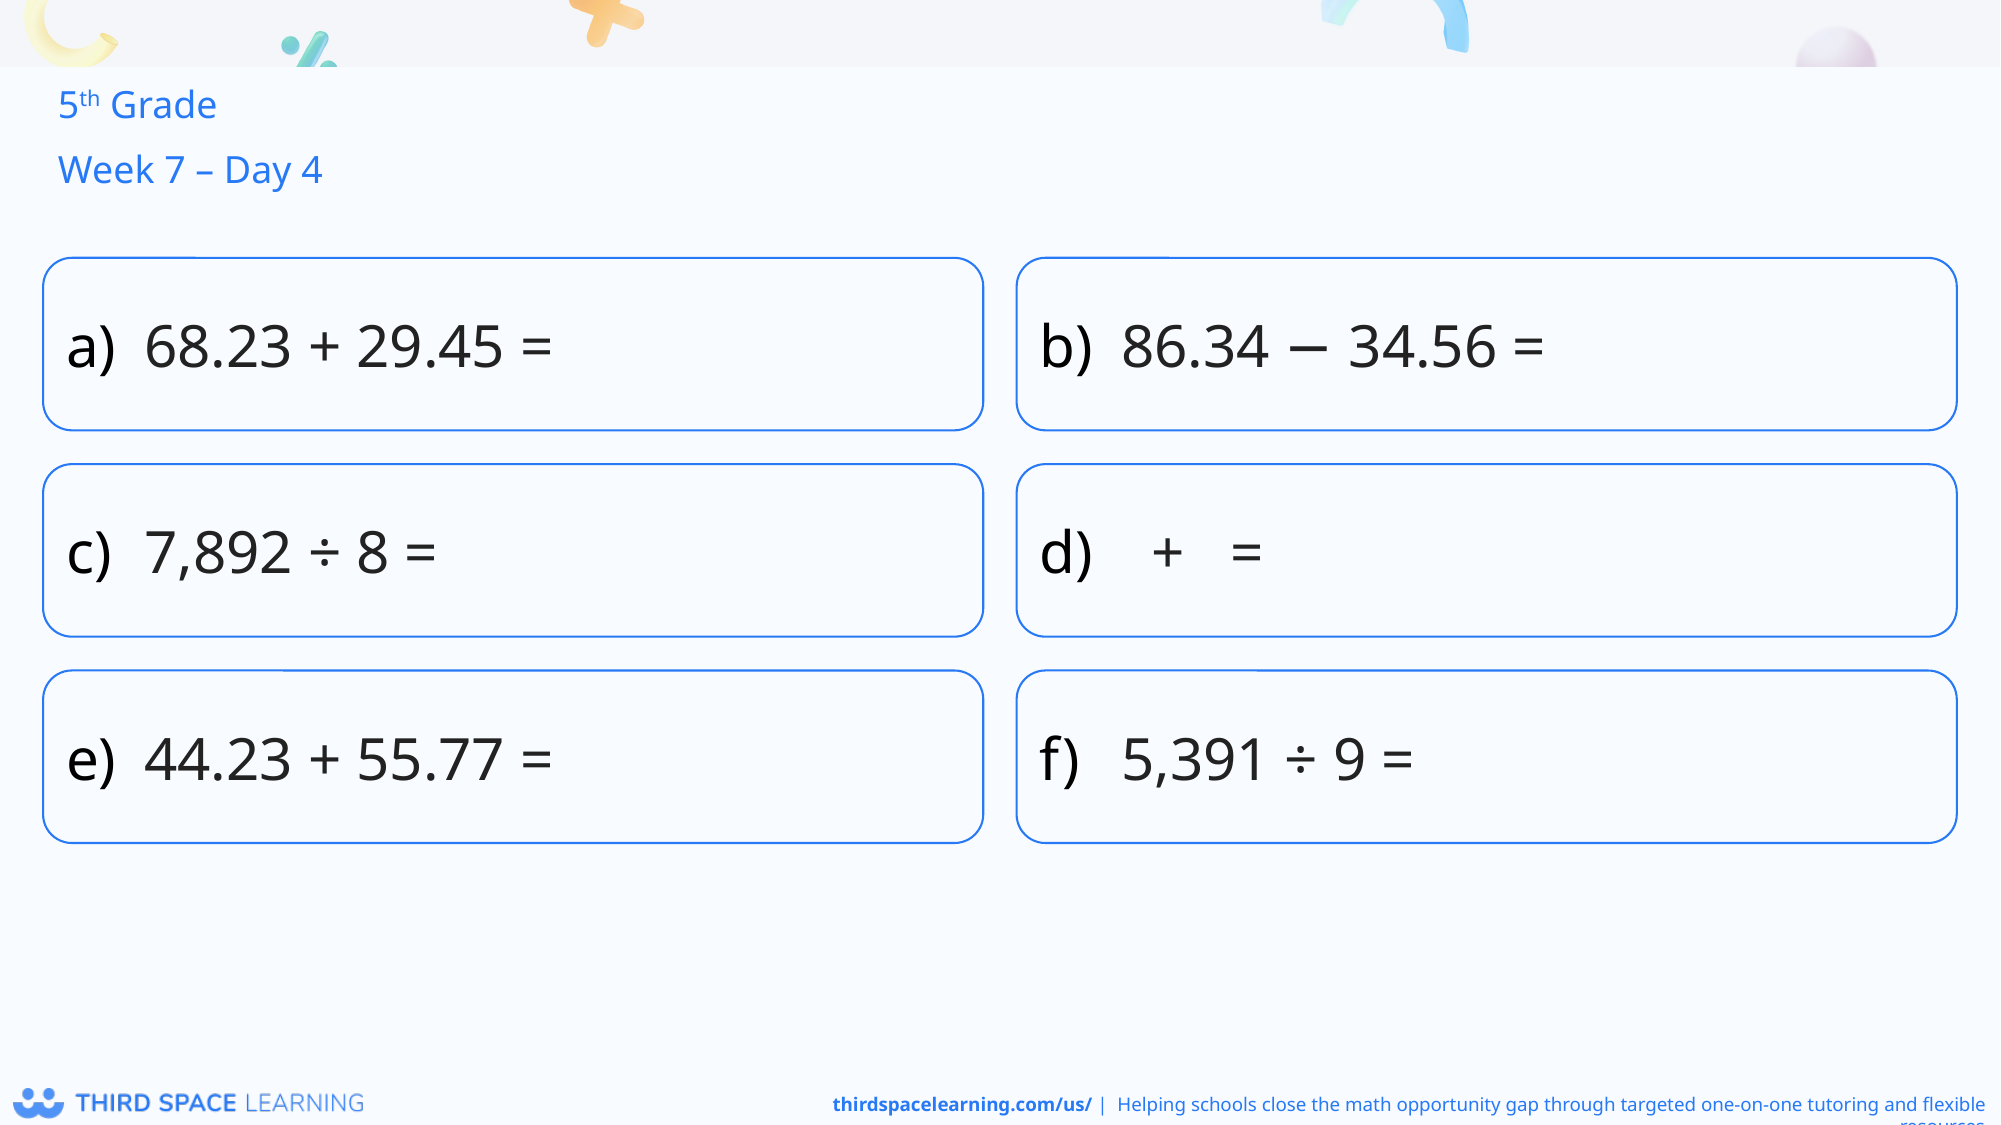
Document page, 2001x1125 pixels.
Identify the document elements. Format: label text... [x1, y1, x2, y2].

list 7,892 ÷ 8 = [129, 478, 962, 623]
list 86.34 − 34.56 = [1106, 272, 1939, 416]
list 44.23 + 55.77 = [129, 684, 962, 829]
text_box 5th Grade Week 7 – Day 4 [43, 73, 509, 212]
list 5,391 ÷ 9 = [1106, 684, 1939, 829]
picture [13, 1088, 365, 1119]
picture [0, 0, 2000, 67]
list 68.23 + 29.45 = [129, 272, 962, 416]
